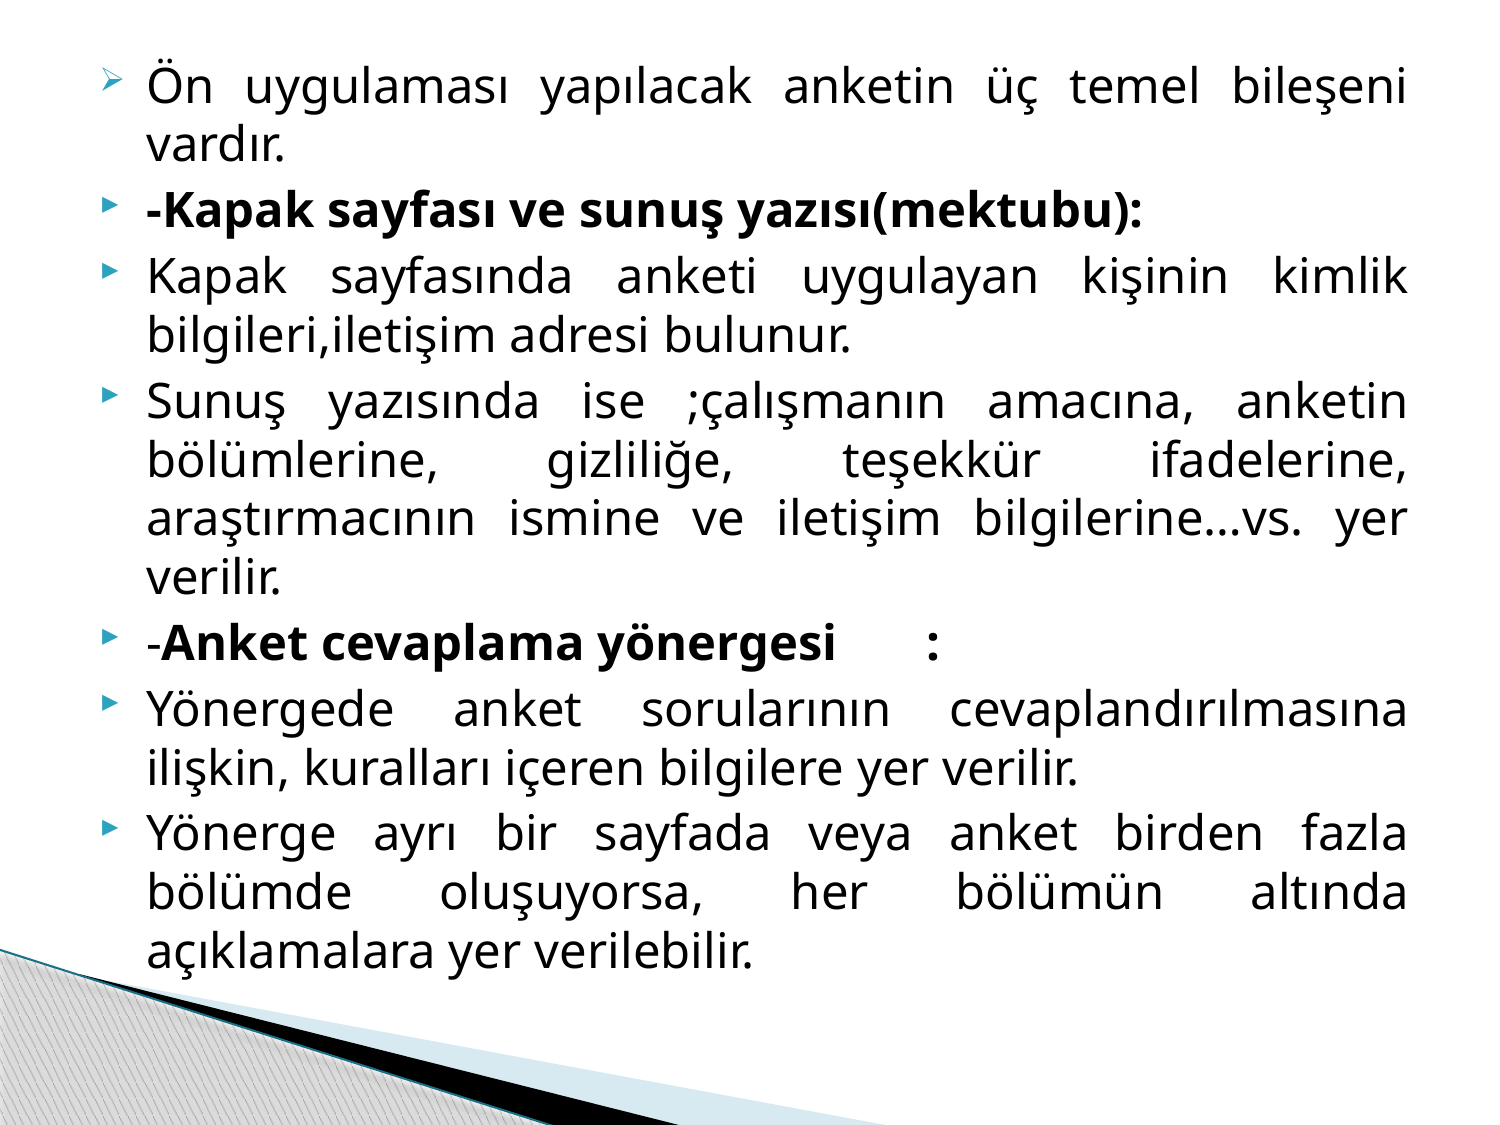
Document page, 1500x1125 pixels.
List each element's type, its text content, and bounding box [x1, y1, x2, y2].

list Ön uygulaması yapılacak anketin üç temel bileşeni vardır. -Kapak sayfası ve sunuş yazısı(mektubu): Kapak sayfasında anketi uygulayan kişinin kimlik bilgileri,iletişim adresi bulunur. Sunuş yazısında ise ;çalışmanın amacına, anketin bölümlerine, gizliliğe, teşekkür ifadelerine, araştırmacının ismine ve iletişim bilgilerine…vs. yer verilir. -Anket cevaplama yönergesi : Yönergede anket sorularının cevaplandırılmasına ilişkin, kuralları içeren bilgilere yer verilir. Yönerge ayrı bir sayfada veya anket birden fazla bölümde oluşuyorsa, her bölümün altında açıklamalara yer verilebilir. [75, 46, 1425, 986]
